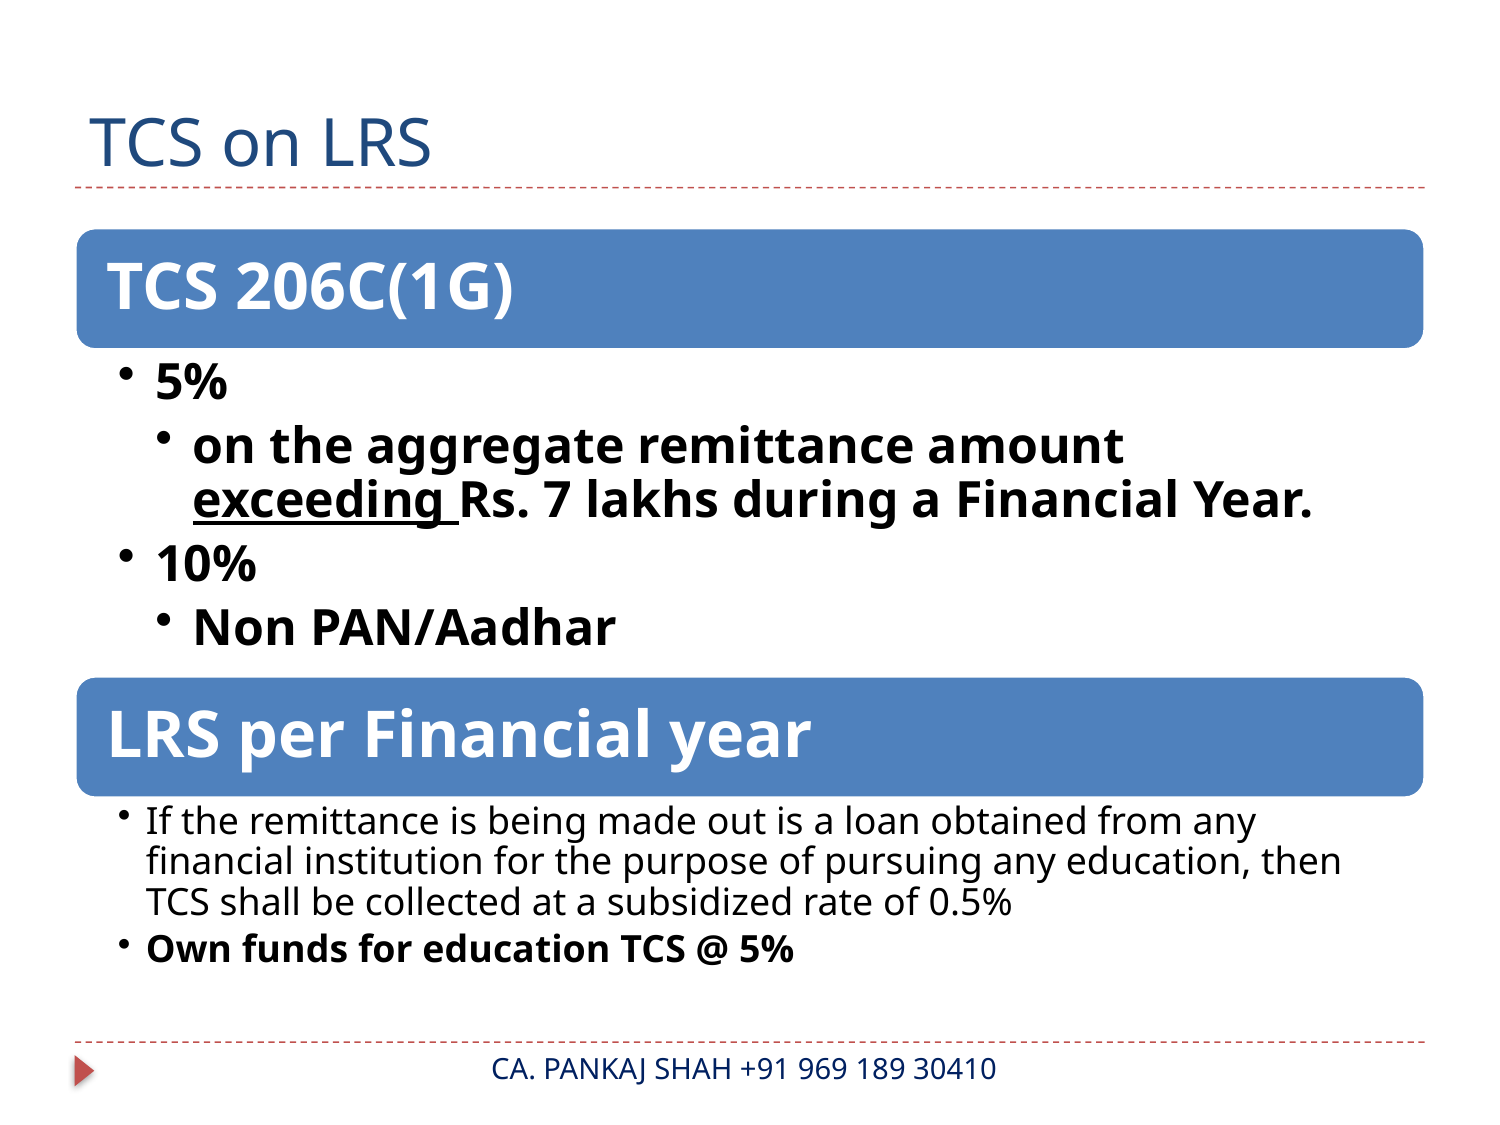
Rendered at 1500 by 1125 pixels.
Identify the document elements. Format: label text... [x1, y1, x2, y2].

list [74, 199, 1426, 1011]
title TCS on LRS [75, 24, 1425, 188]
text_box CA. PANKAJ SHAH +91 969 189 30410 [210, 1042, 1278, 1093]
